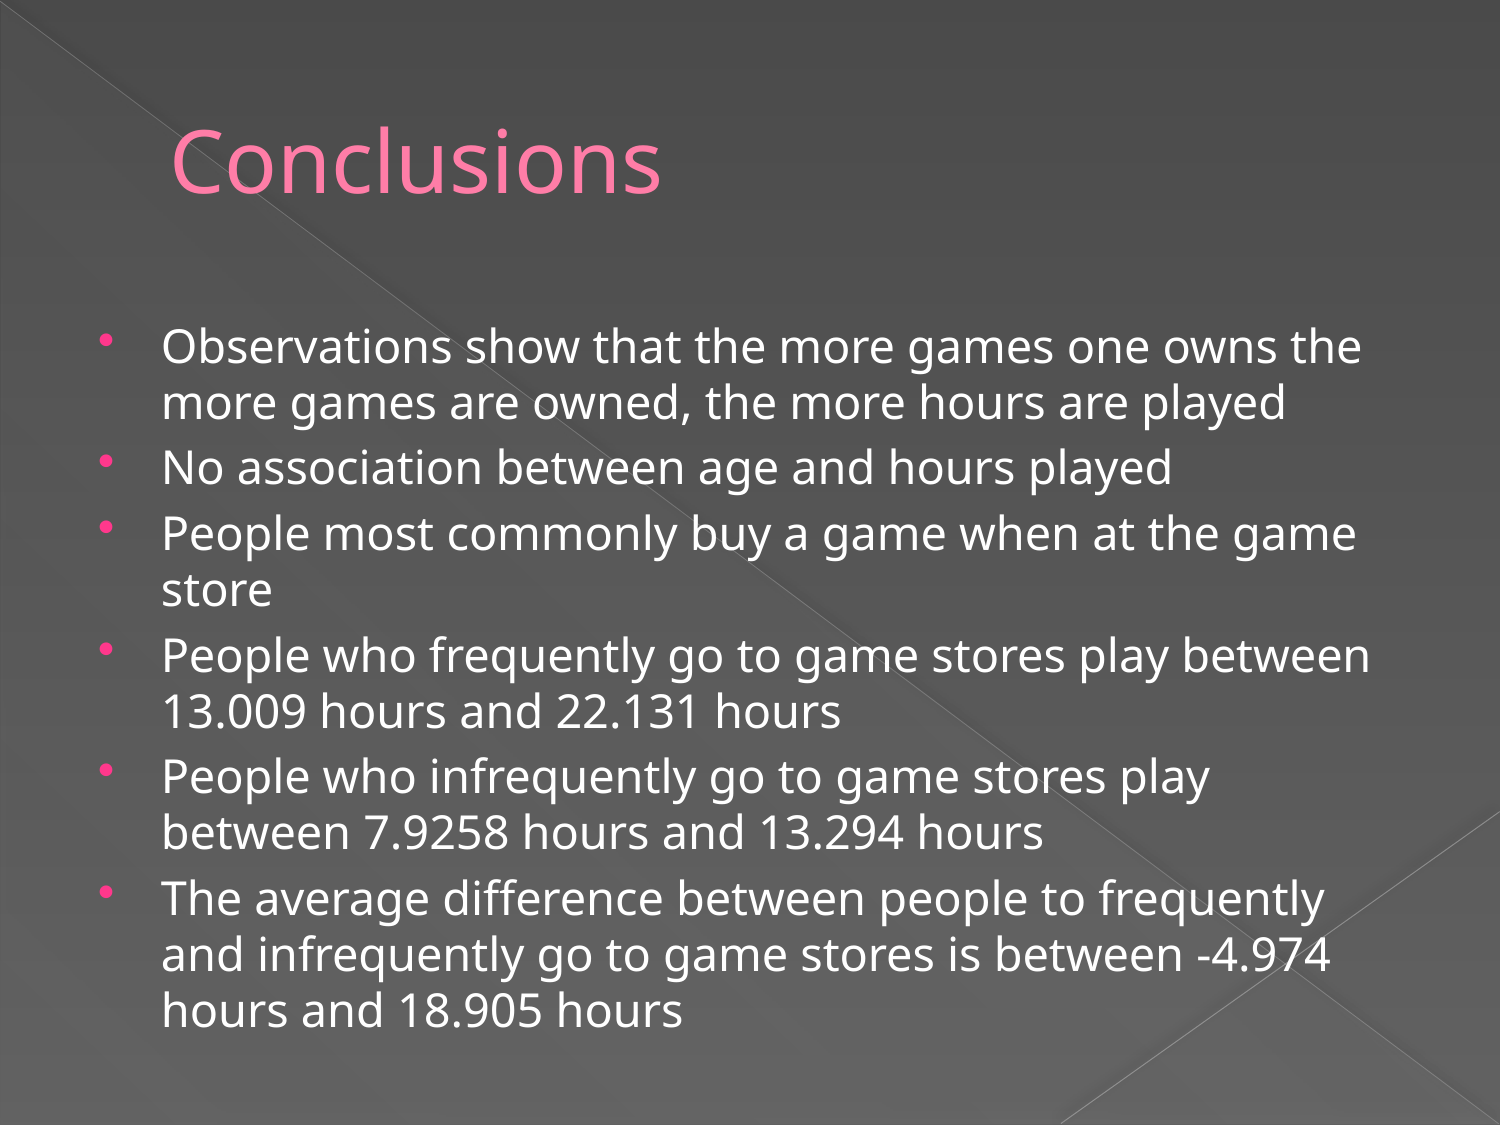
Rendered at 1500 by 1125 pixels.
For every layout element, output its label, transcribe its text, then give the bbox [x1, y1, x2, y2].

list Observations show that the more games one owns the more games are owned, the more hours are played No association between age and hours played People most commonly buy a game when at the game store People who frequently go to game stores play between 13.009 hours and 22.131 hours People who infrequently go to game stores play between 7.9258 hours and 13.294 hours The average difference between people to frequently and infrequently go to game stores is between -4.974 hours and 18.905 hours [75, 308, 1425, 1059]
title Conclusions [75, 43, 1425, 274]
